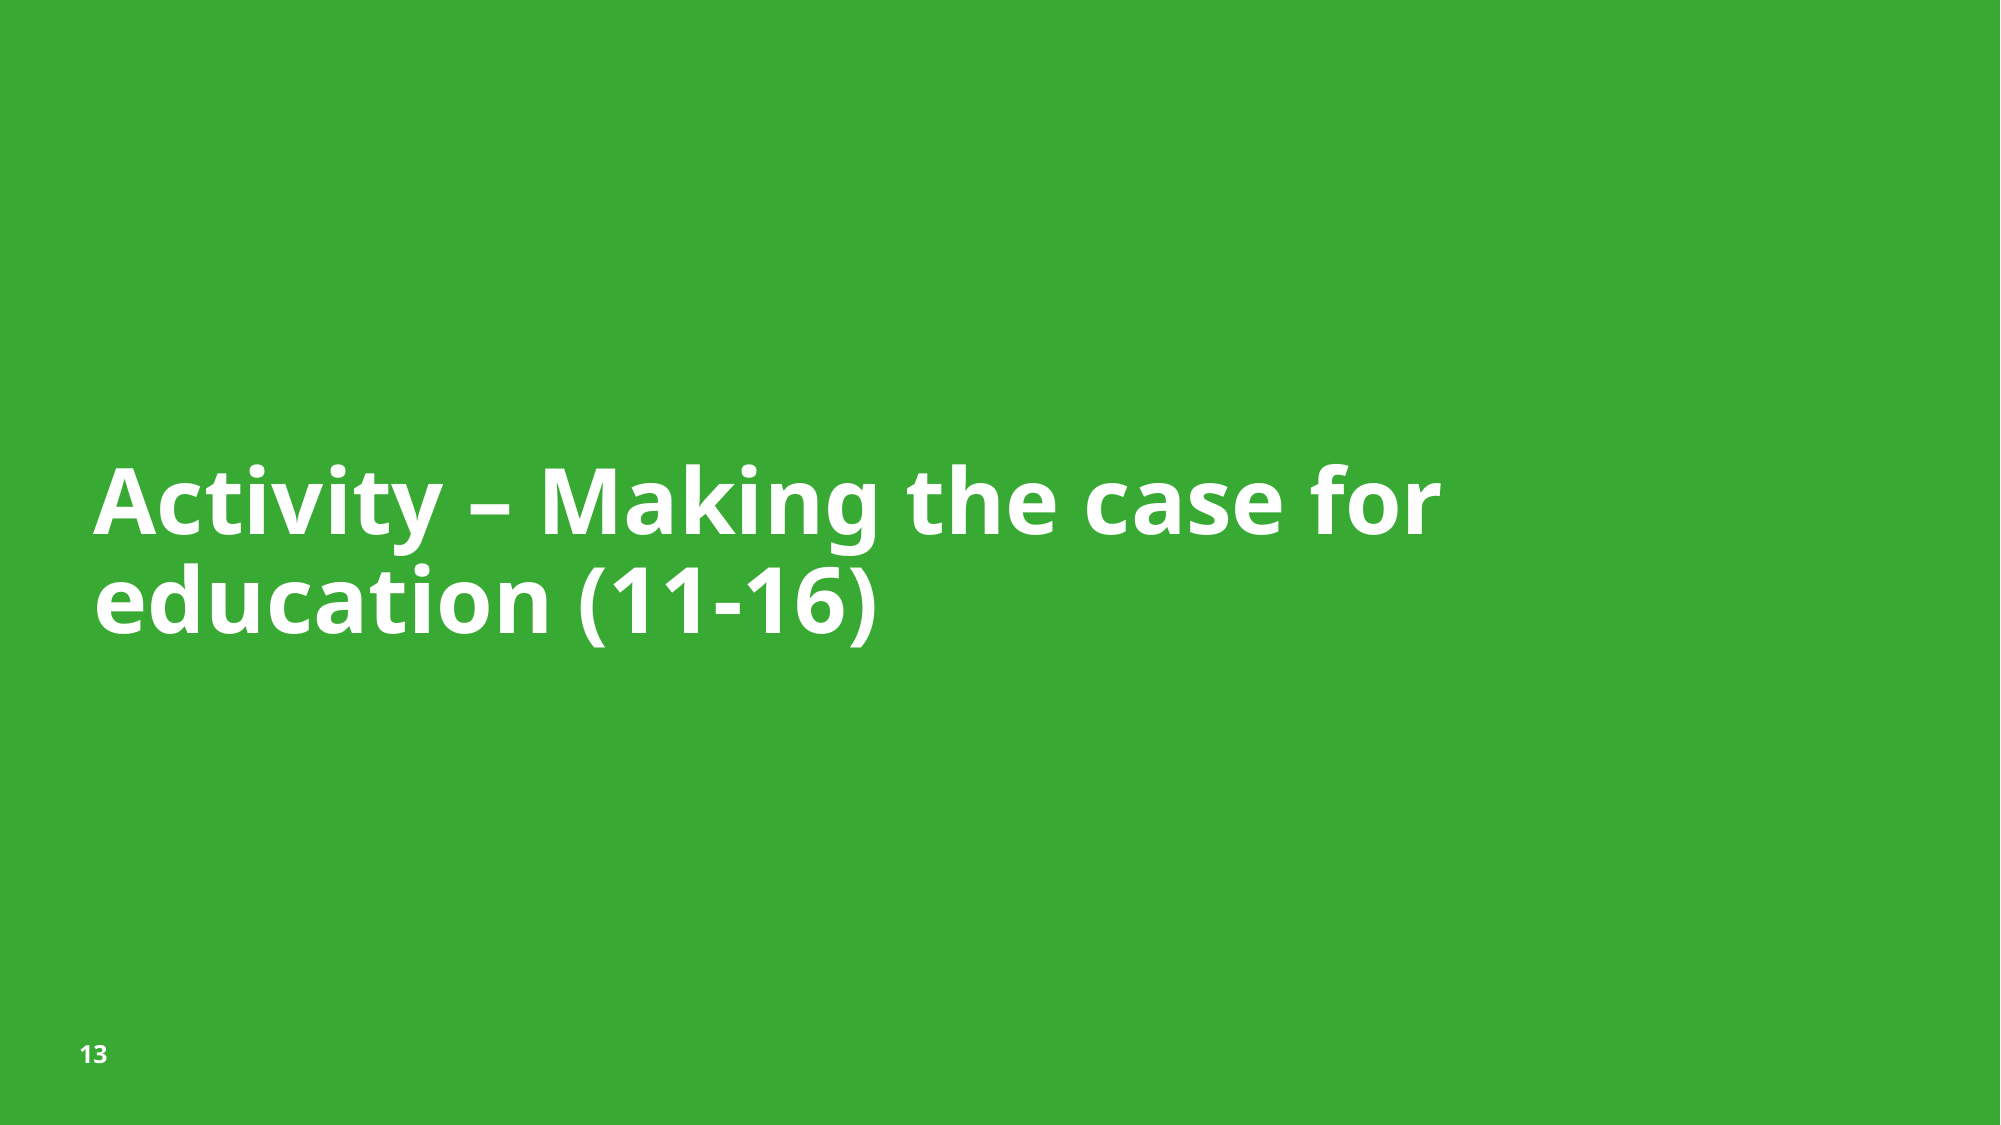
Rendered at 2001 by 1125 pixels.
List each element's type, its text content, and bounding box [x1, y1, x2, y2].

title Activity – Making the case for education (11-16) [78, 125, 1864, 984]
slide_number 13 [79, 1023, 190, 1073]
